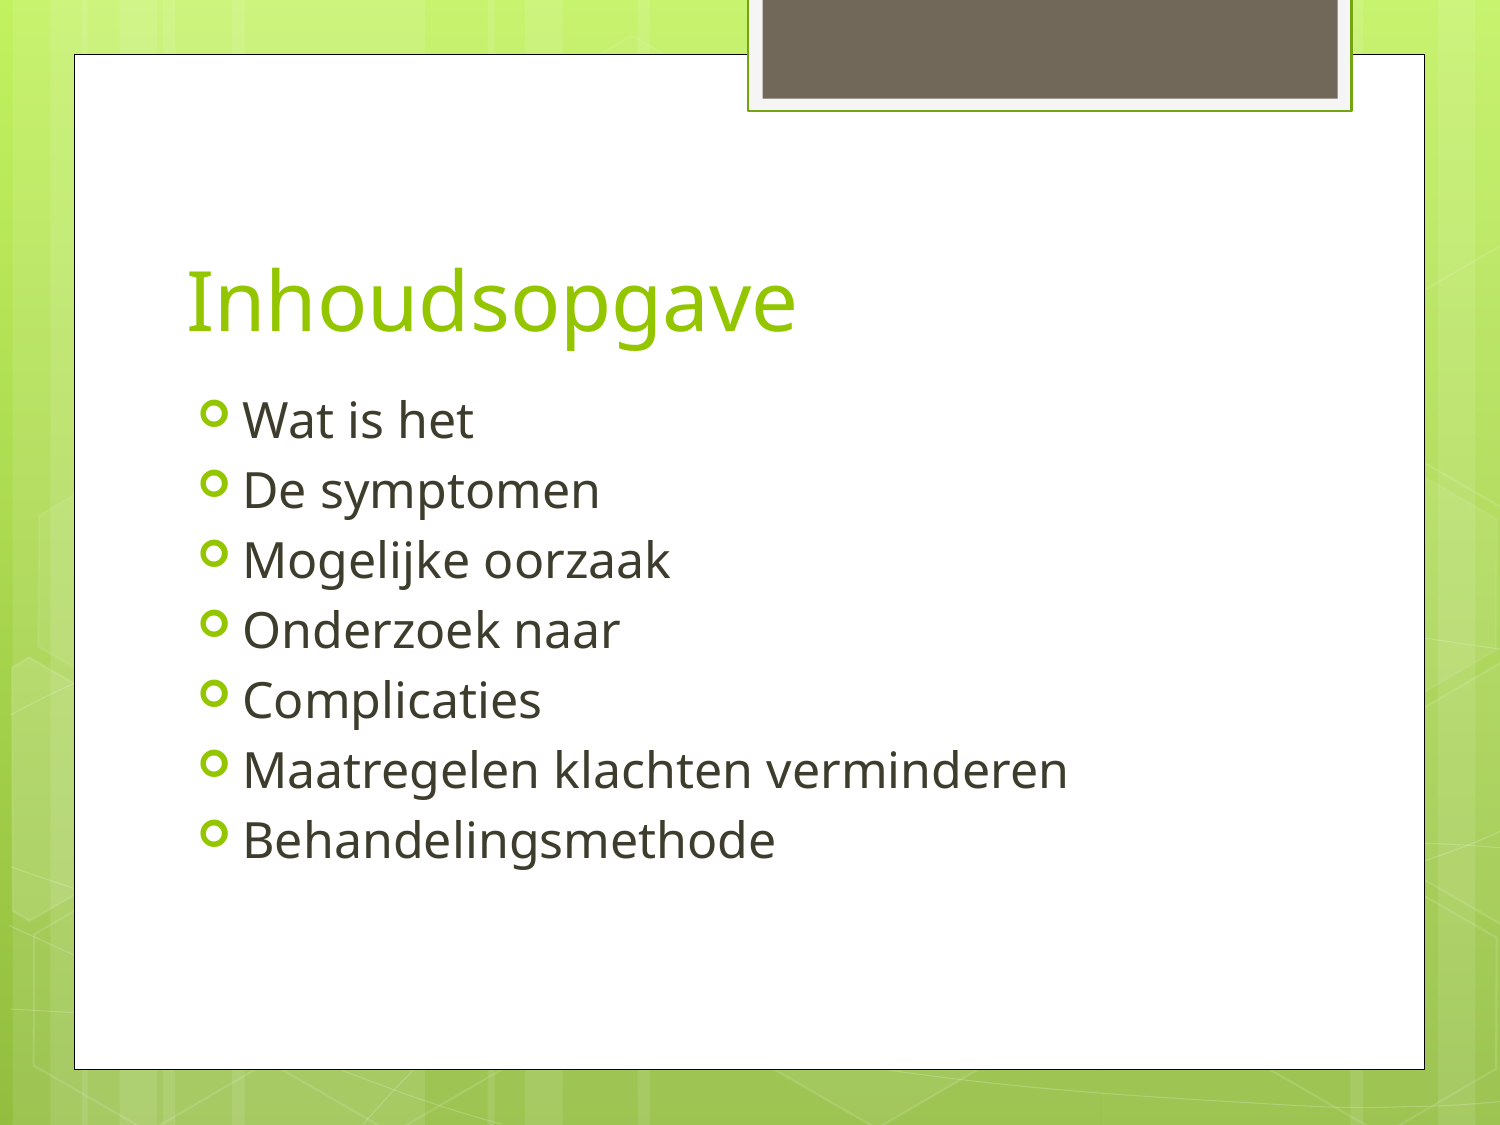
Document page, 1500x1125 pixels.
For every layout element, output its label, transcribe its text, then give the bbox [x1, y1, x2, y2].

list Wat is het De symptomen Mogelijke oorzaak Onderzoek naar Complicaties Maatregelen klachten verminderen Behandelingsmethode [171, 381, 1283, 957]
title Inhoudsopgave [171, 168, 1324, 357]
